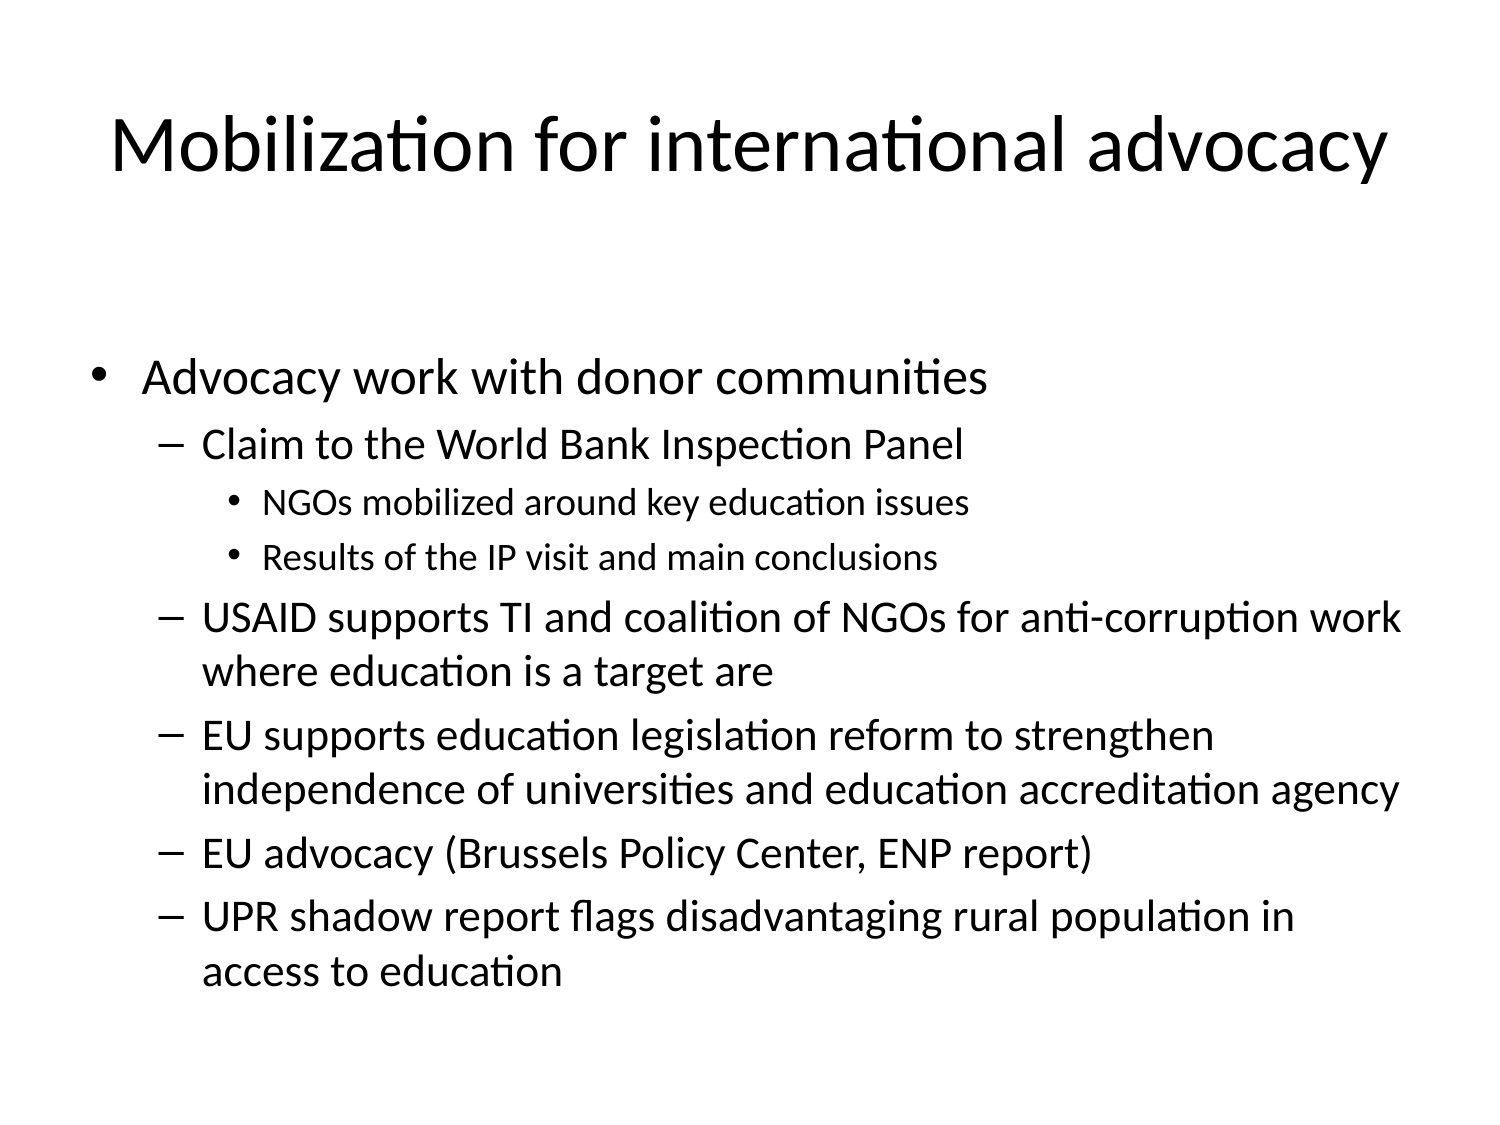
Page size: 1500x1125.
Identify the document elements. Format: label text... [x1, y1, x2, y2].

list Advocacy work with donor communities Claim to the World Bank Inspection Panel NGOs mobilized around key education issues Results of the IP visit and main conclusions USAID supports TI and coalition of NGOs for anti-corruption work where education is a target are EU supports education legislation reform to strengthen independence of universities and education accreditation agency EU advocacy (Brussels Policy Center, ENP report) UPR shadow report flags disadvantaging rural population in access to education [75, 262, 1425, 1050]
title Mobilization for international advocacy [75, 45, 1425, 233]
